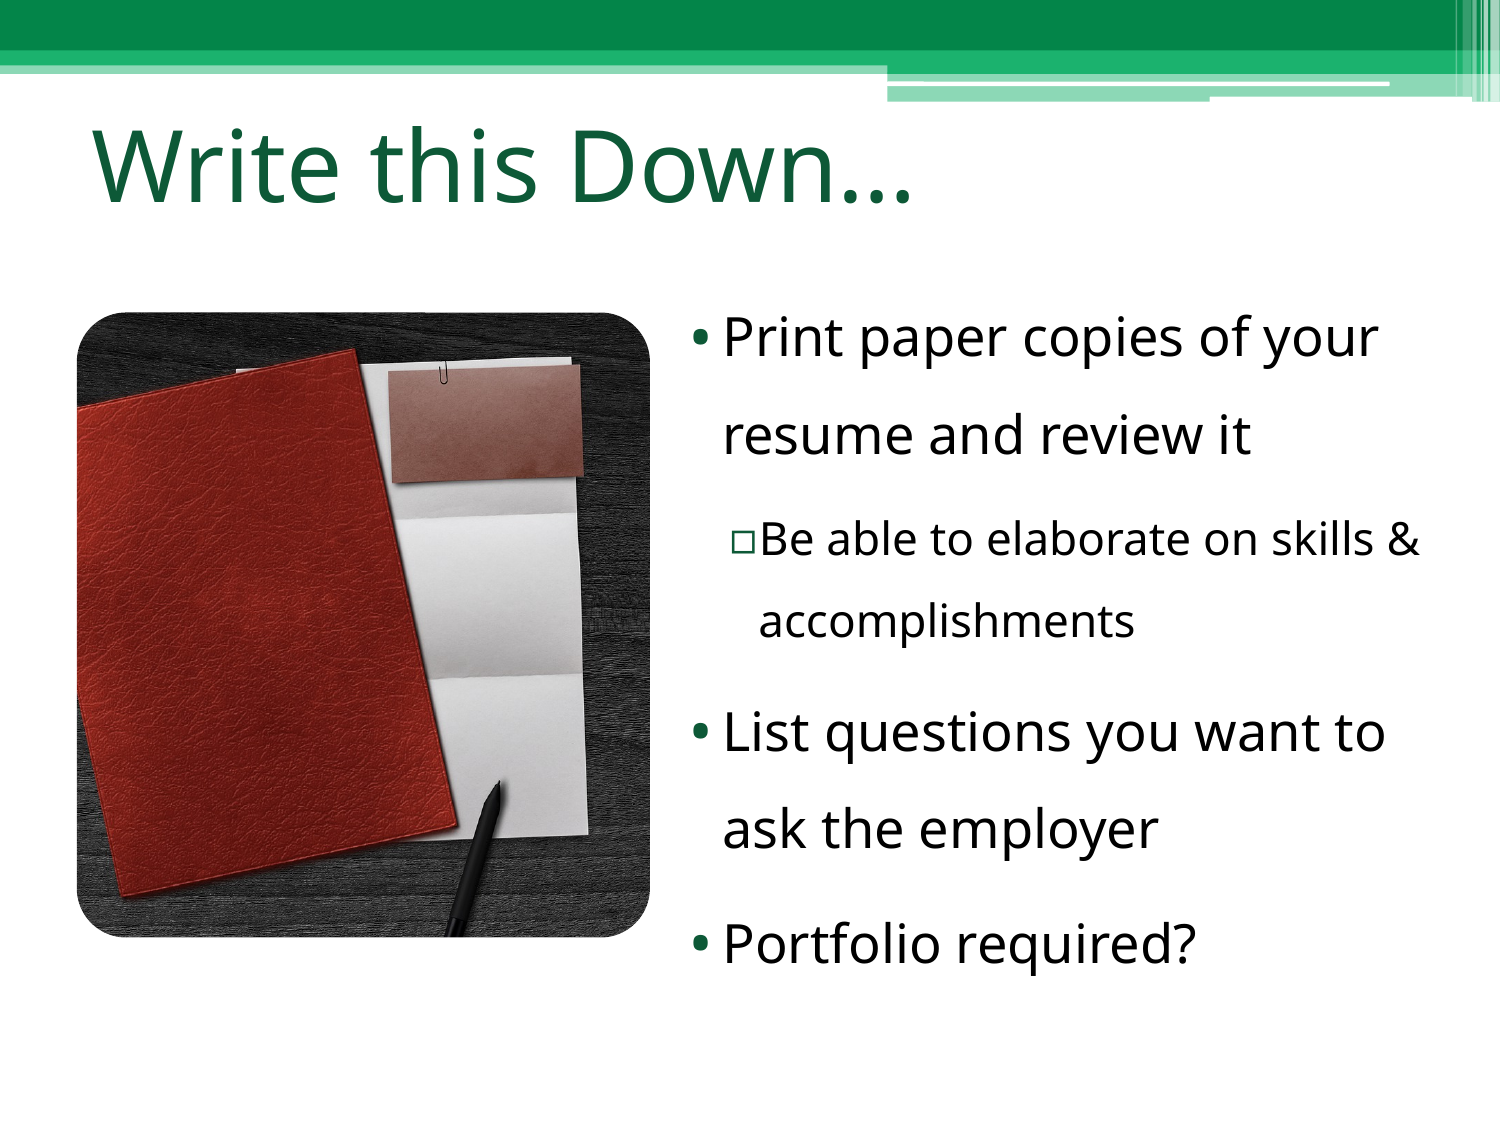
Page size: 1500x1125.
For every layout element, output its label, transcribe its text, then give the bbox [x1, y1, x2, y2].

picture [76, 312, 650, 938]
title Write this Down… [76, 87, 1448, 238]
list Print paper copies of your resume and review it Be able to elaborate on skills & accomplishments List questions you want to ask the employer Portfolio required? [662, 262, 1475, 1025]
